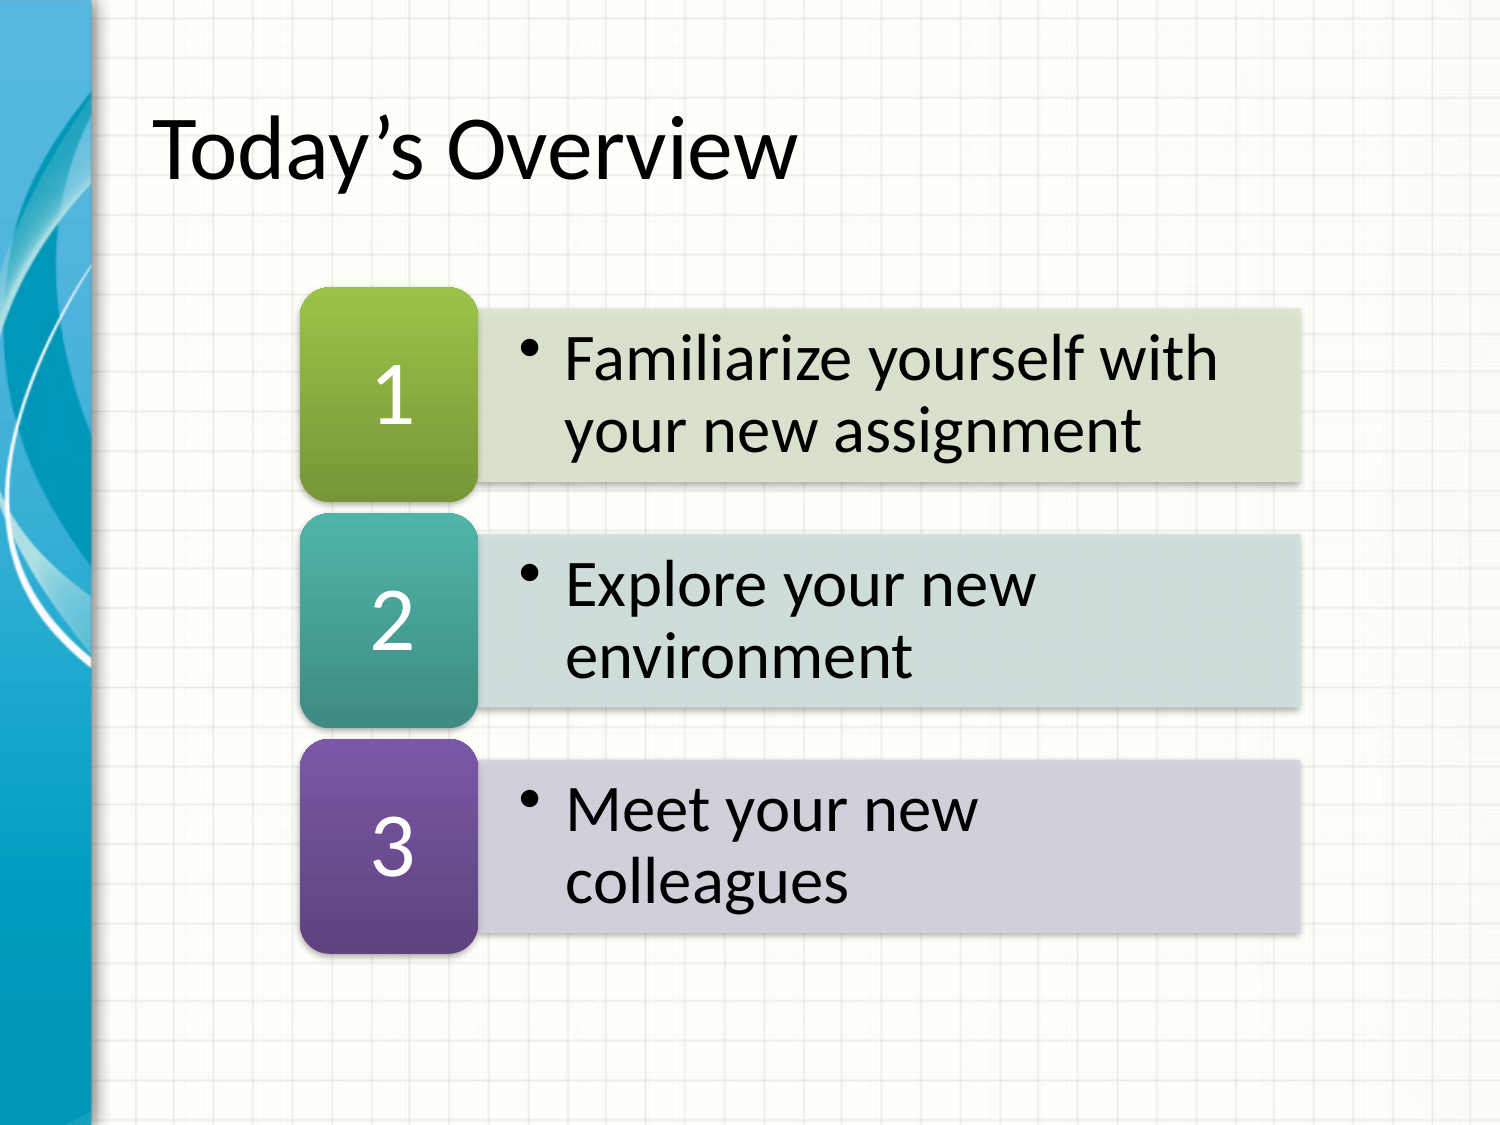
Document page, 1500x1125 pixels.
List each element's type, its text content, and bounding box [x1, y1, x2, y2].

picture [0, 0, 1500, 1125]
title Today’s Overview [138, 49, 1463, 237]
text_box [299, 287, 1301, 955]
